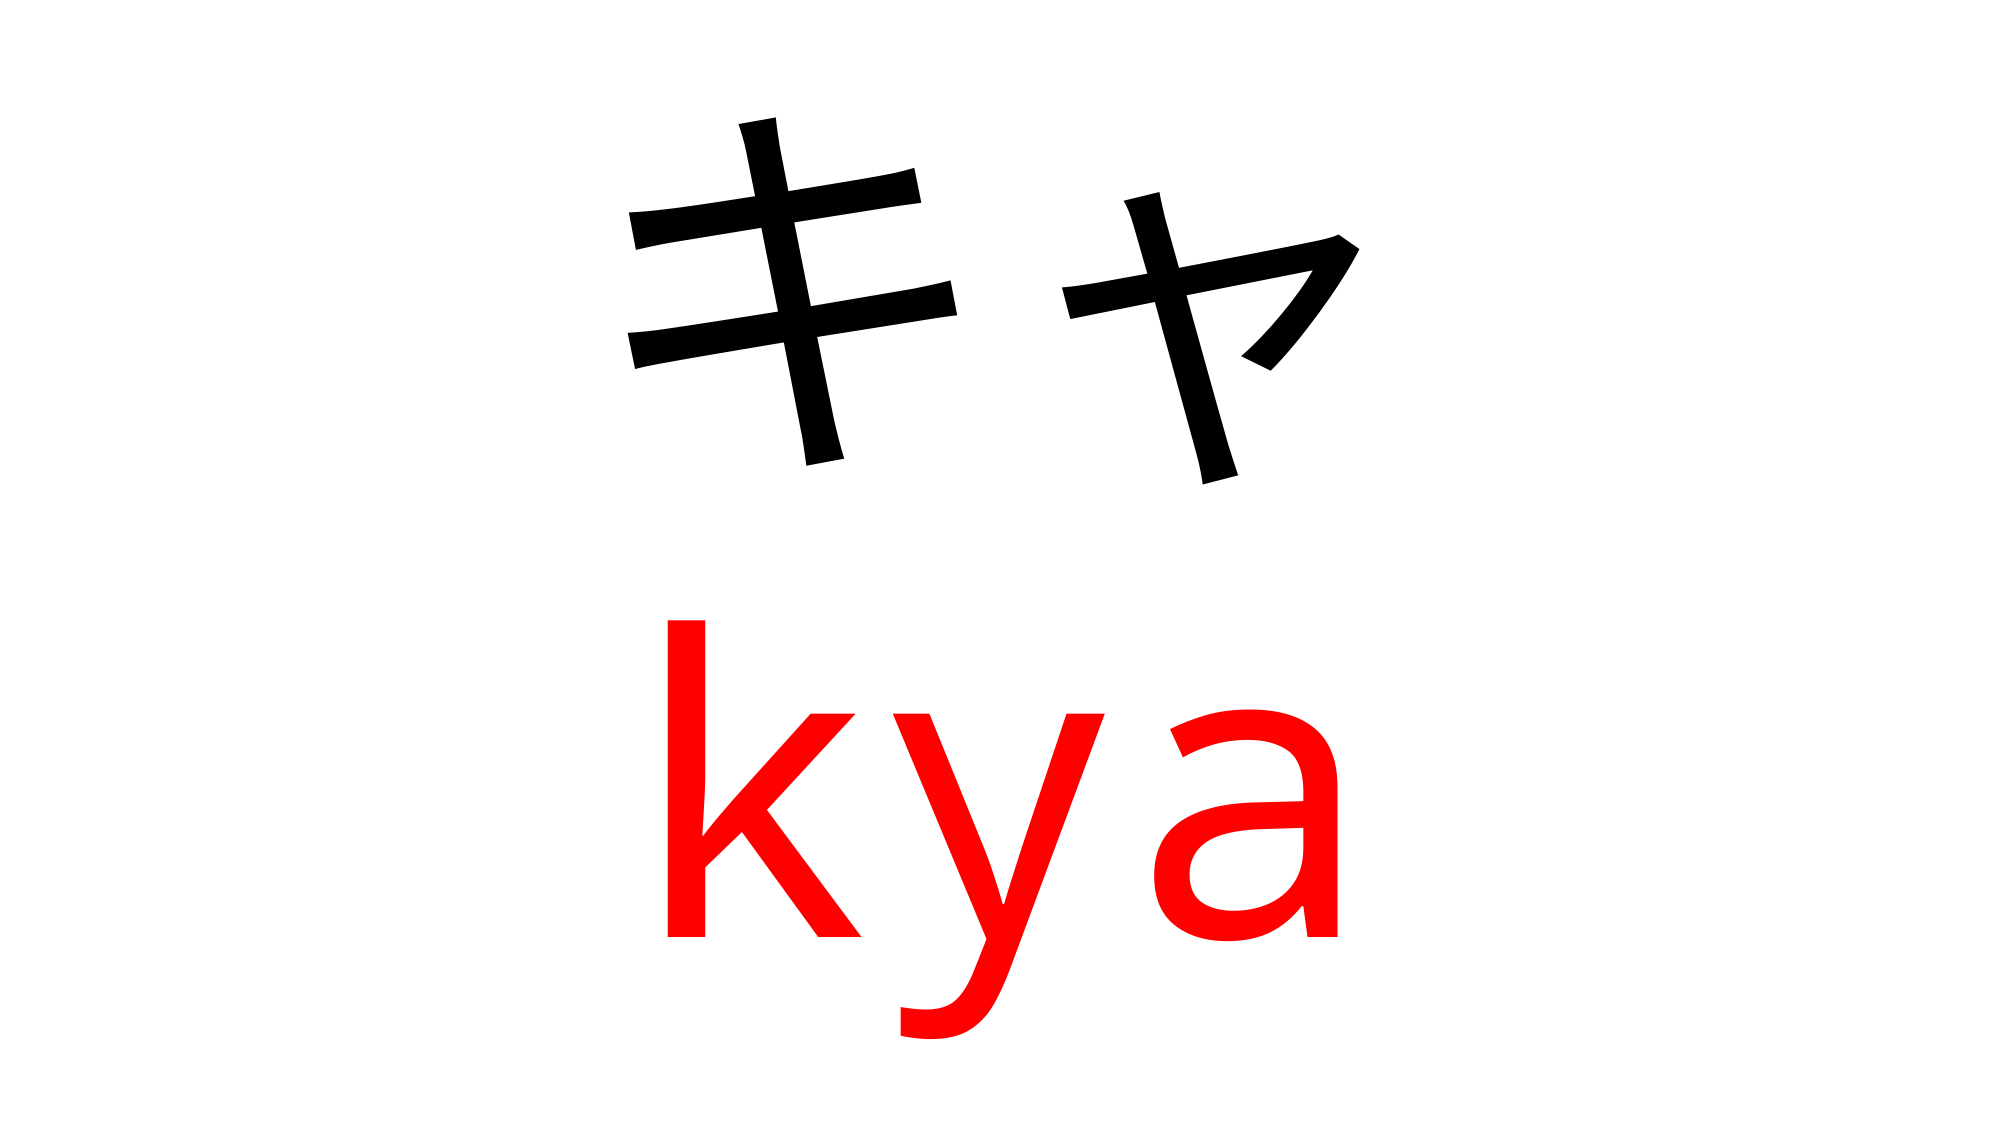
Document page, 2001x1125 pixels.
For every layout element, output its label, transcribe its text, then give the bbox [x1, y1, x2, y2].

text_box kya [249, 562, 1750, 1036]
title キャ [249, 71, 1750, 545]
